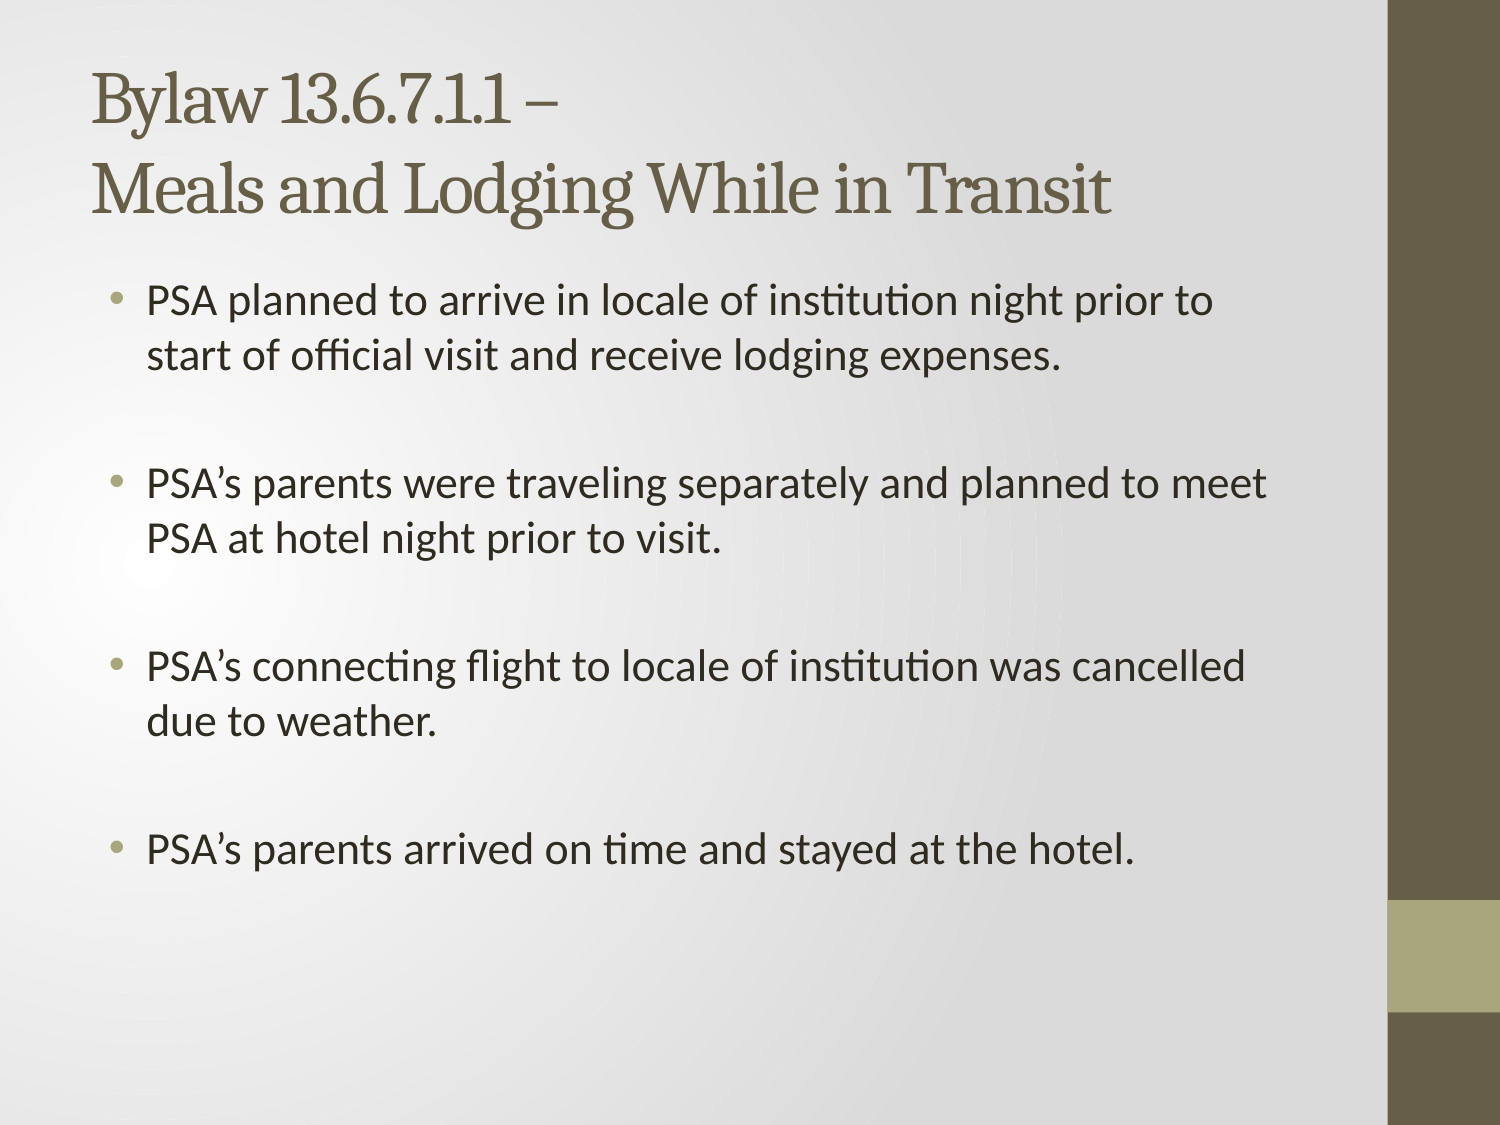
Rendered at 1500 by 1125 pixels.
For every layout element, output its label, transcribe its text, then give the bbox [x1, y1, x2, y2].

list PSA planned to arrive in locale of institution night prior to start of official visit and receive lodging expenses. PSA’s parents were traveling separately and planned to meet PSA at hotel night prior to visit. PSA’s connecting flight to locale of institution was cancelled due to weather. PSA’s parents arrived on time and stayed at the hotel. [75, 262, 1325, 1050]
title Bylaw 13.6.7.1.1 – Meals and Lodging While in Transit [75, 45, 1325, 233]
